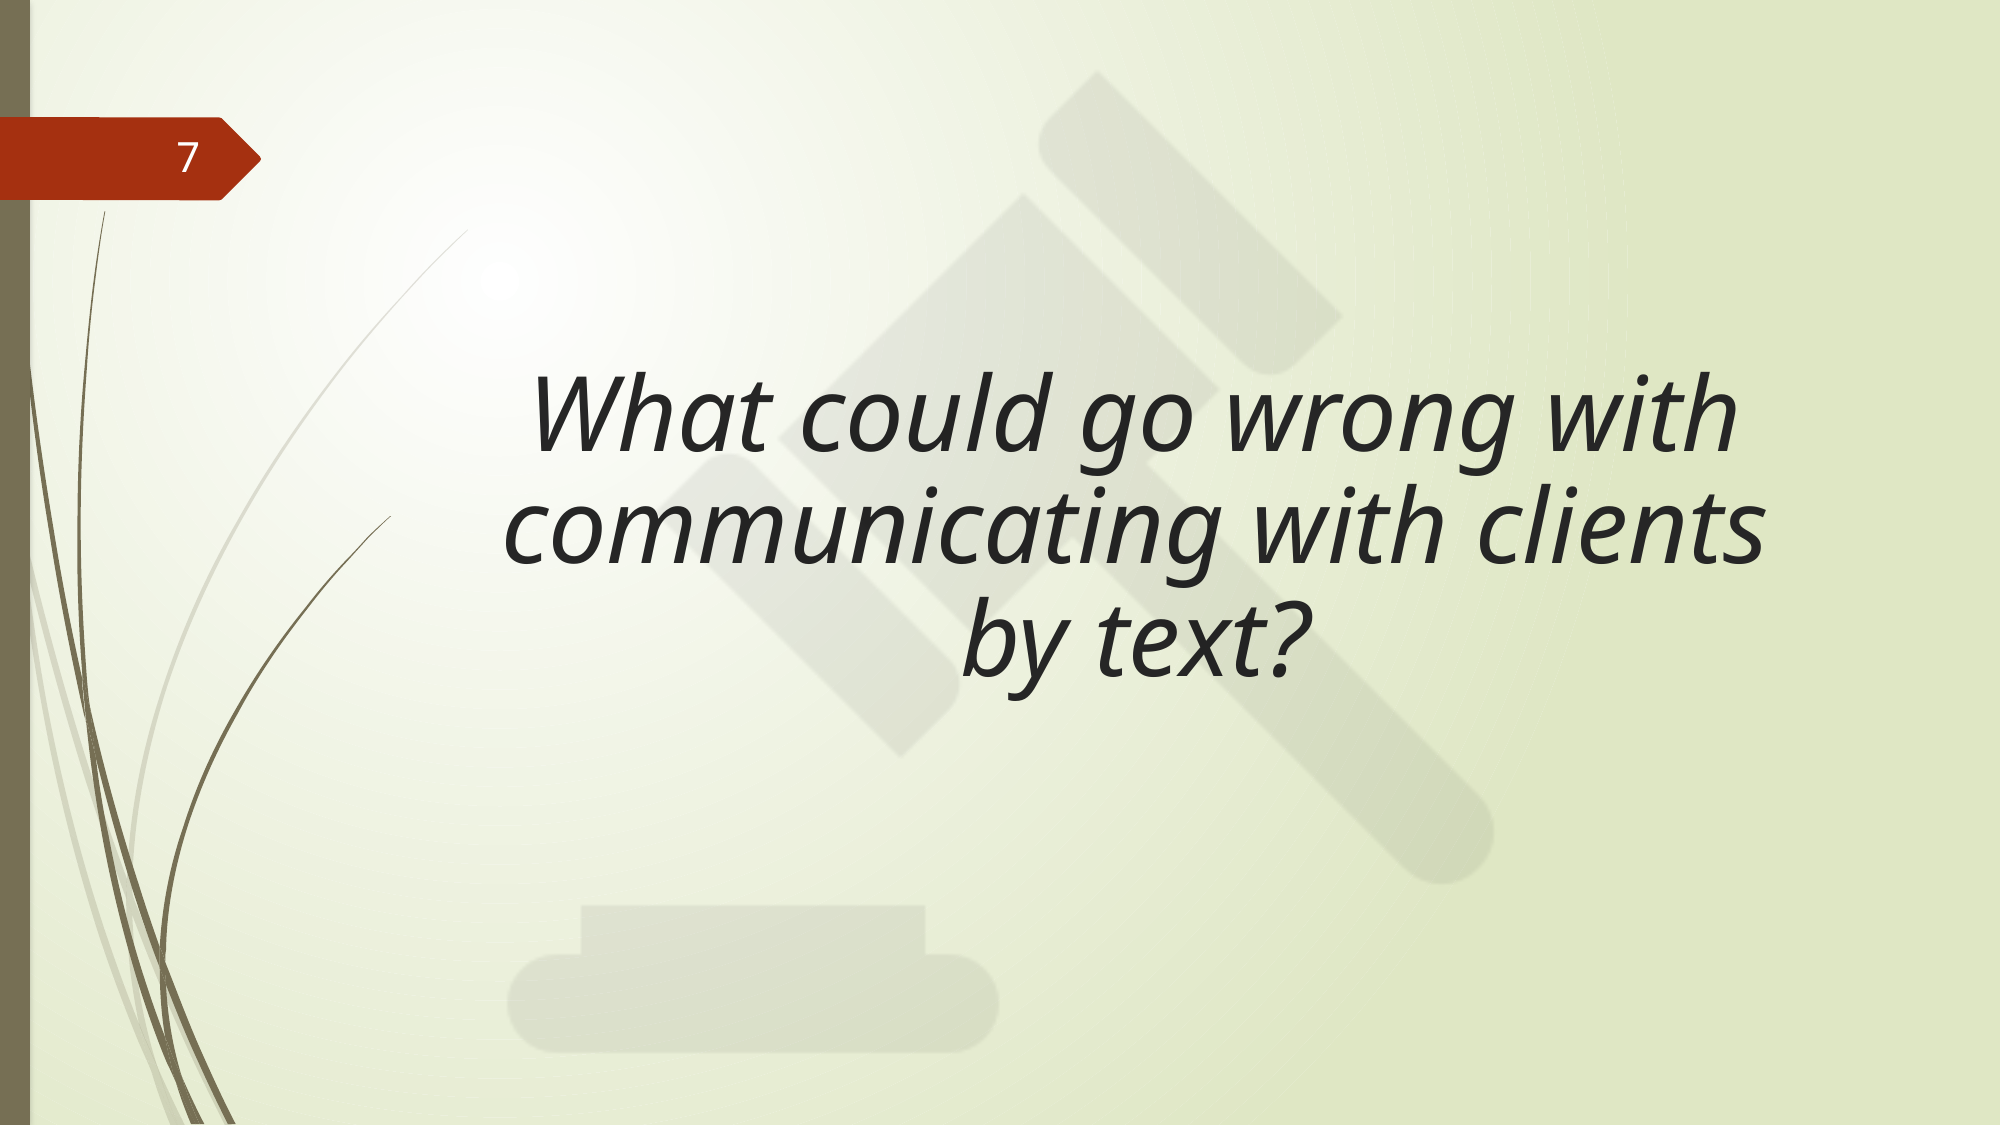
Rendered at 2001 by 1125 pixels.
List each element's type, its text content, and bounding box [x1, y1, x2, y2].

slide_number 7 [87, 129, 216, 190]
text_box What could go wrong with communicating with clients by text? [1592, 129, 1816, 1050]
picture [410, 0, 1590, 1125]
